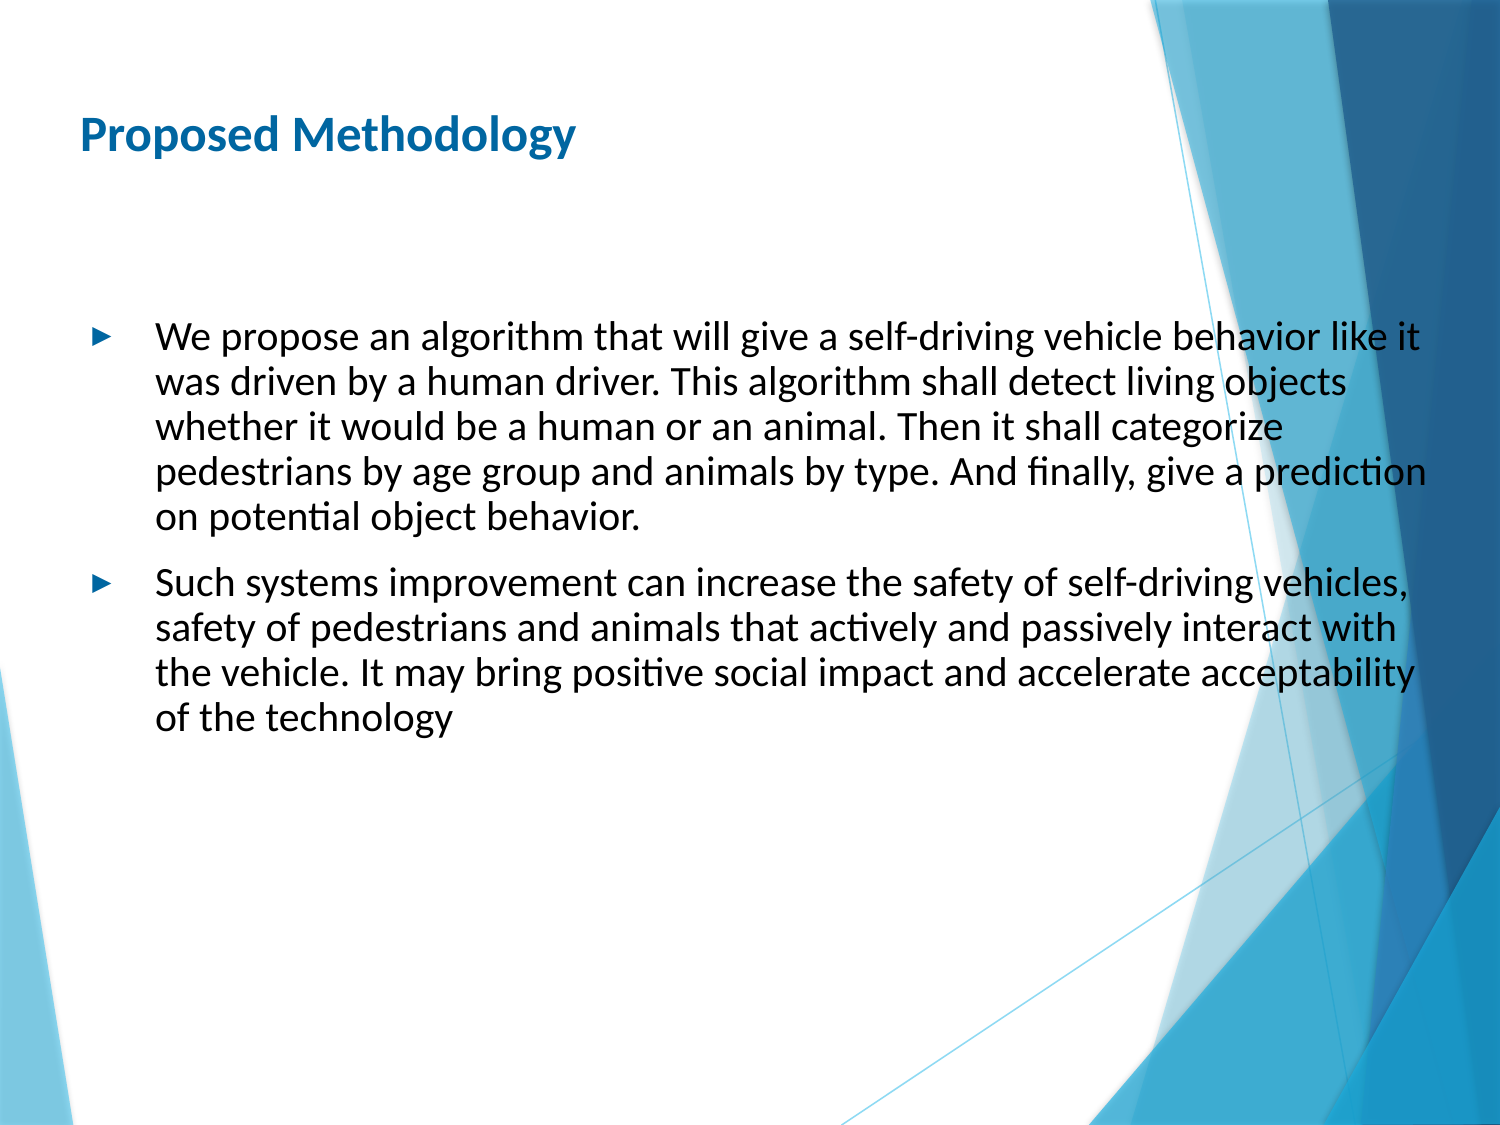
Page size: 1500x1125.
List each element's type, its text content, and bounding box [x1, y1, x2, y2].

title Proposed Methodology [65, 92, 1447, 179]
list We propose an algorithm that will give a self-driving vehicle behavior like it was driven by a human driver. This algorithm shall detect living objects whether it would be a human or an animal. Then it shall categorize pedestrians by age group and animals by type. And finally, give a prediction on potential object behavior. Such systems improvement can increase the safety of self-driving vehicles, safety of pedestrians and animals that actively and passively interact with the vehicle. It may bring positive social impact and accelerate acceptability of the technology [65, 299, 1447, 980]
